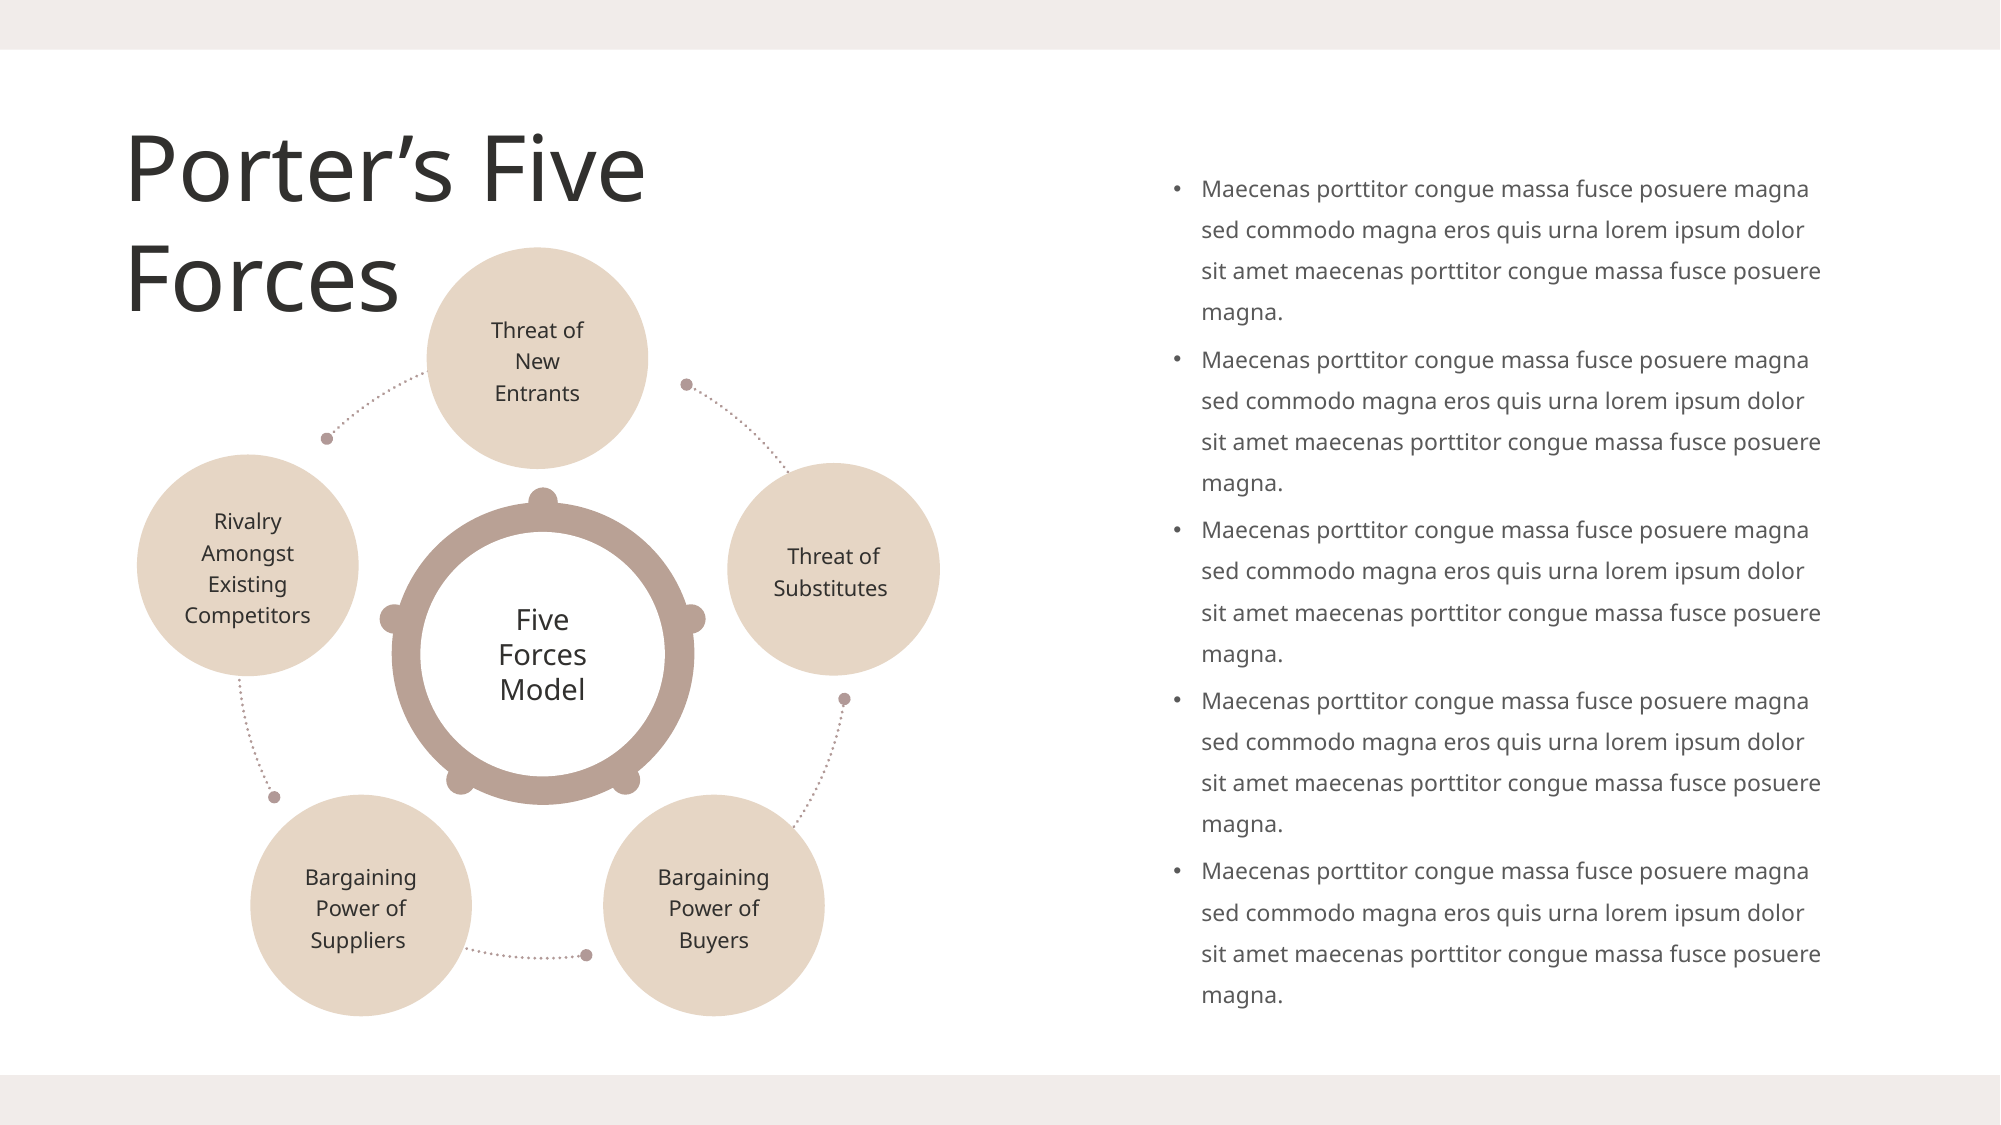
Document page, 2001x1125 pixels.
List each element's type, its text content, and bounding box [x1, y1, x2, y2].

text_box Porter’s Five Forces [108, 102, 875, 337]
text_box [136, 247, 941, 1017]
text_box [1158, 153, 1845, 972]
